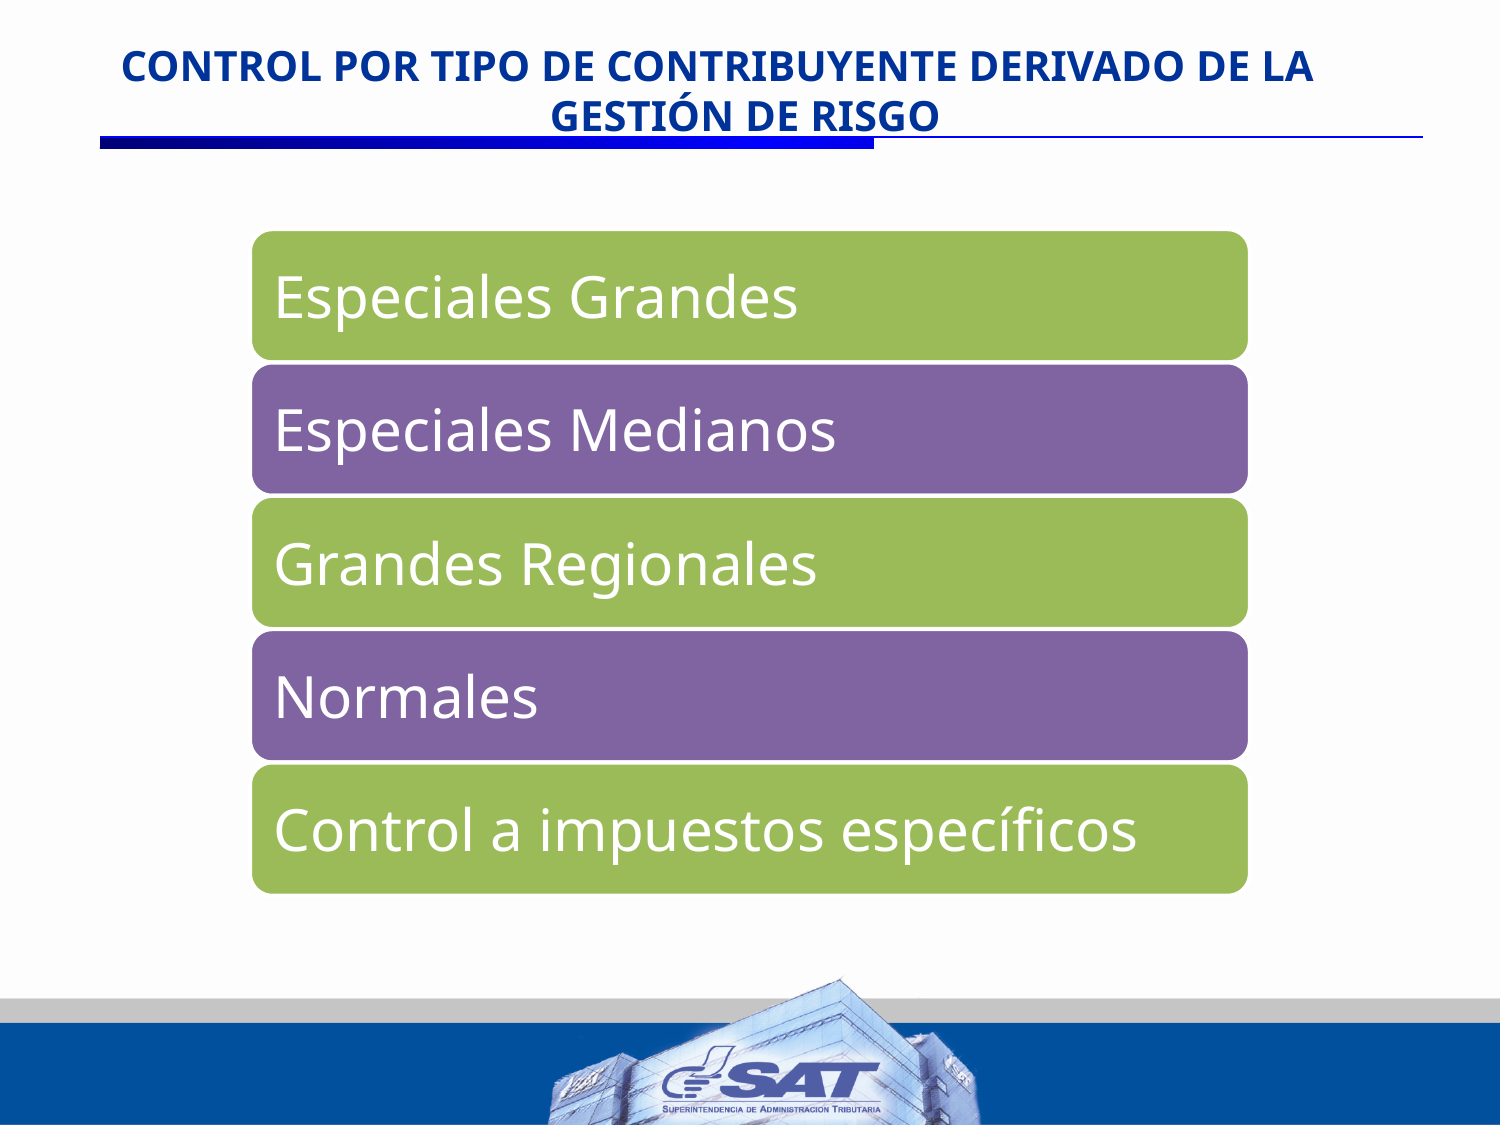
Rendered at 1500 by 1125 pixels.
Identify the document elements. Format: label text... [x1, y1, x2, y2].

title CONTROL POR TIPO DE CONTRIBUYENTE DERIVADO DE LA GESTIÓN DE RISGO [46, 34, 1389, 148]
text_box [249, 228, 1251, 897]
picture [0, 0, 1500, 1125]
